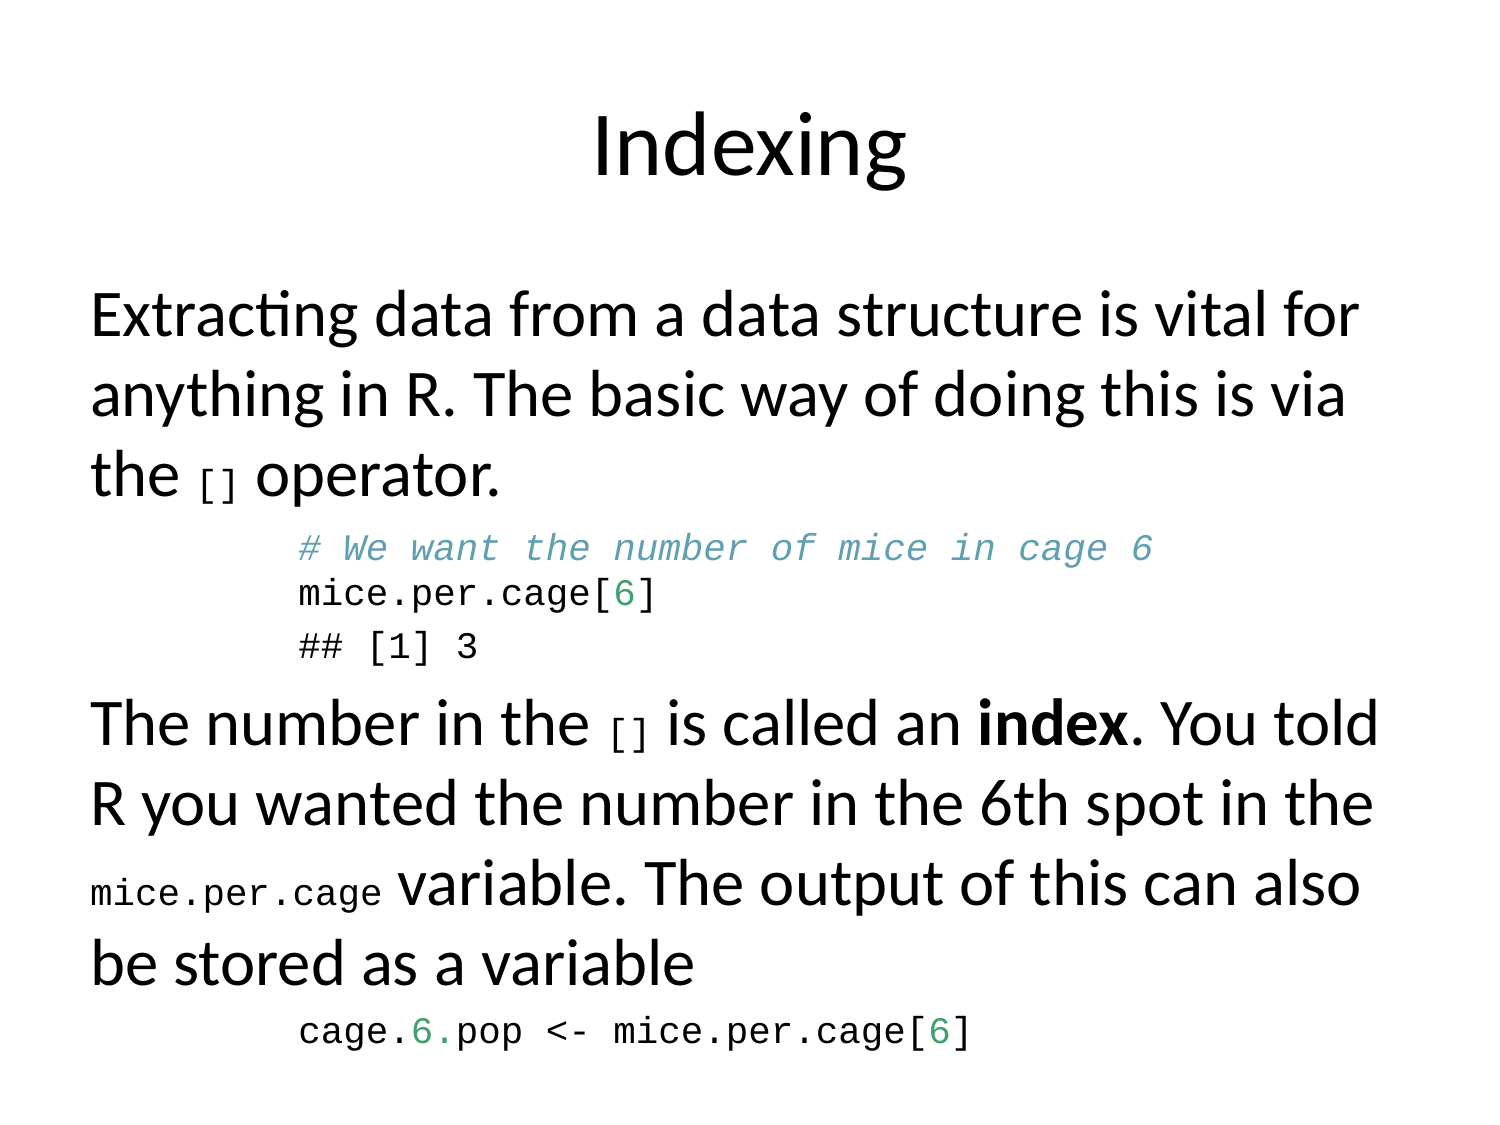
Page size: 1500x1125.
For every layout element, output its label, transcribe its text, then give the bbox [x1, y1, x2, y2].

list Extracting data from a data structure is vital for anything in R. The basic way of doing this is via the [] operator. # We want the number of mice in cage 6 mice.per.cage[6] ## [1] 3 The number in the [] is called an index. You told R you wanted the number in the 6th spot in the mice.per.cage variable. The output of this can also be stored as a variable cage.6.pop <- mice.per.cage[6] [75, 262, 1425, 1005]
title Indexing [75, 45, 1425, 233]
